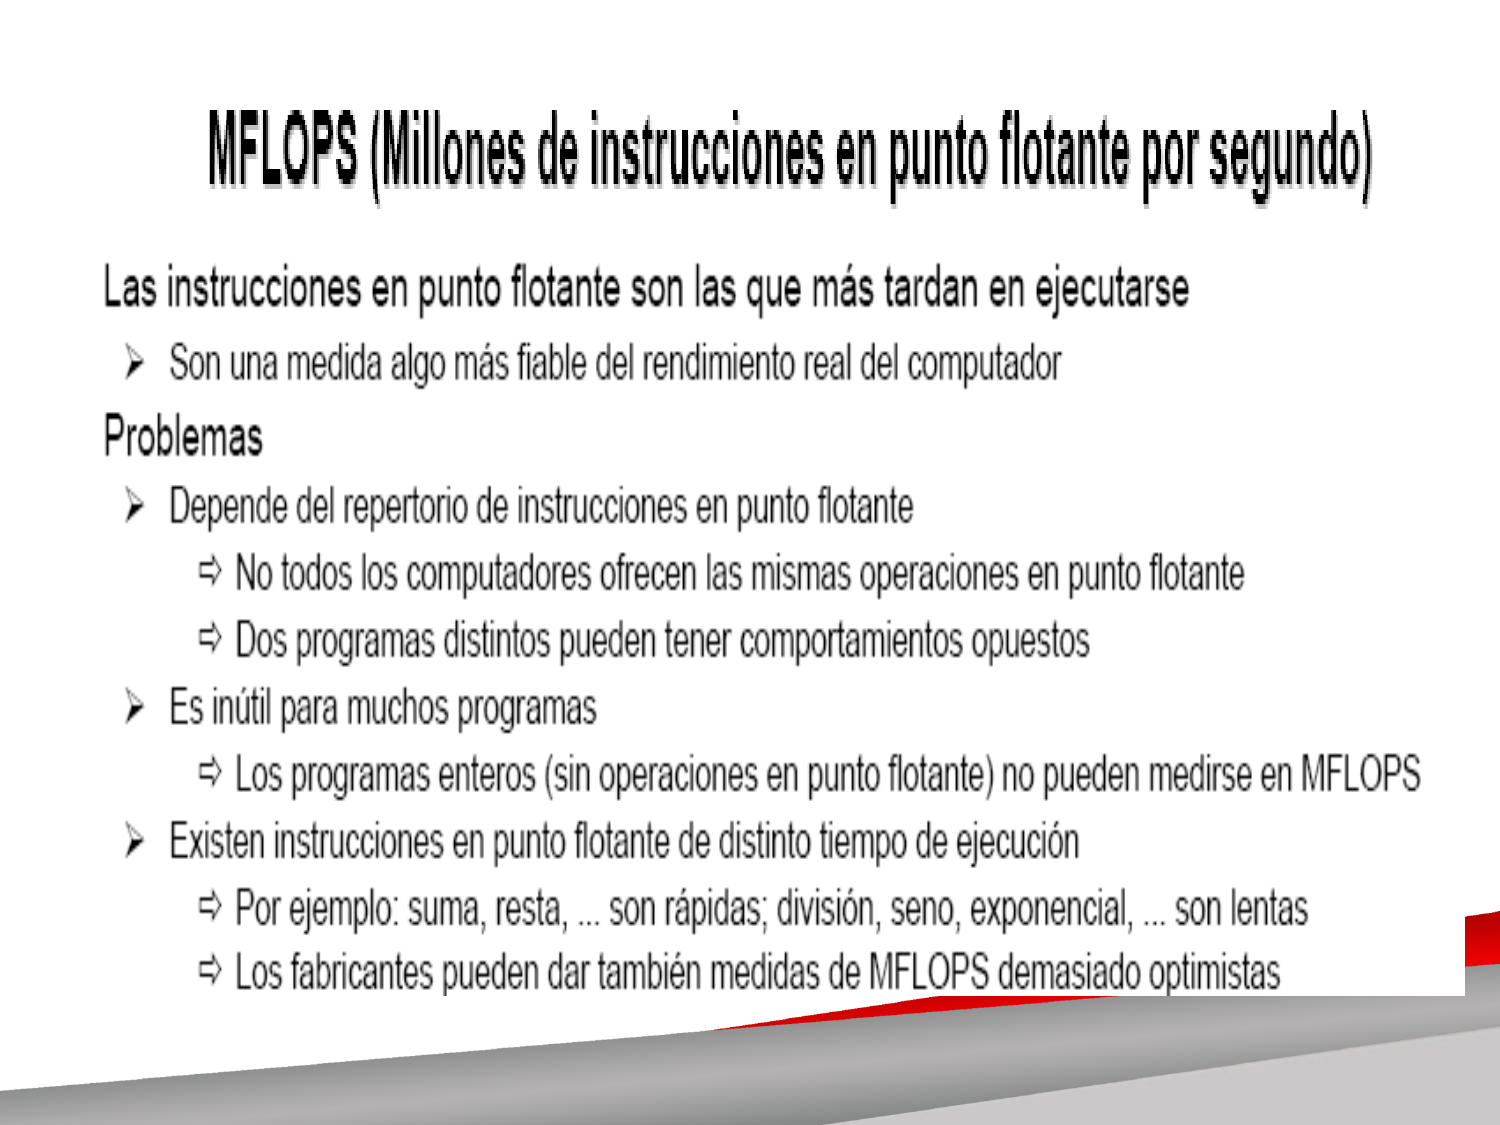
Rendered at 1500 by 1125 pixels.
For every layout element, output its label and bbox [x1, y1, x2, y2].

list [93, 222, 1466, 997]
picture [198, 46, 1430, 222]
picture [0, 911, 1500, 1125]
